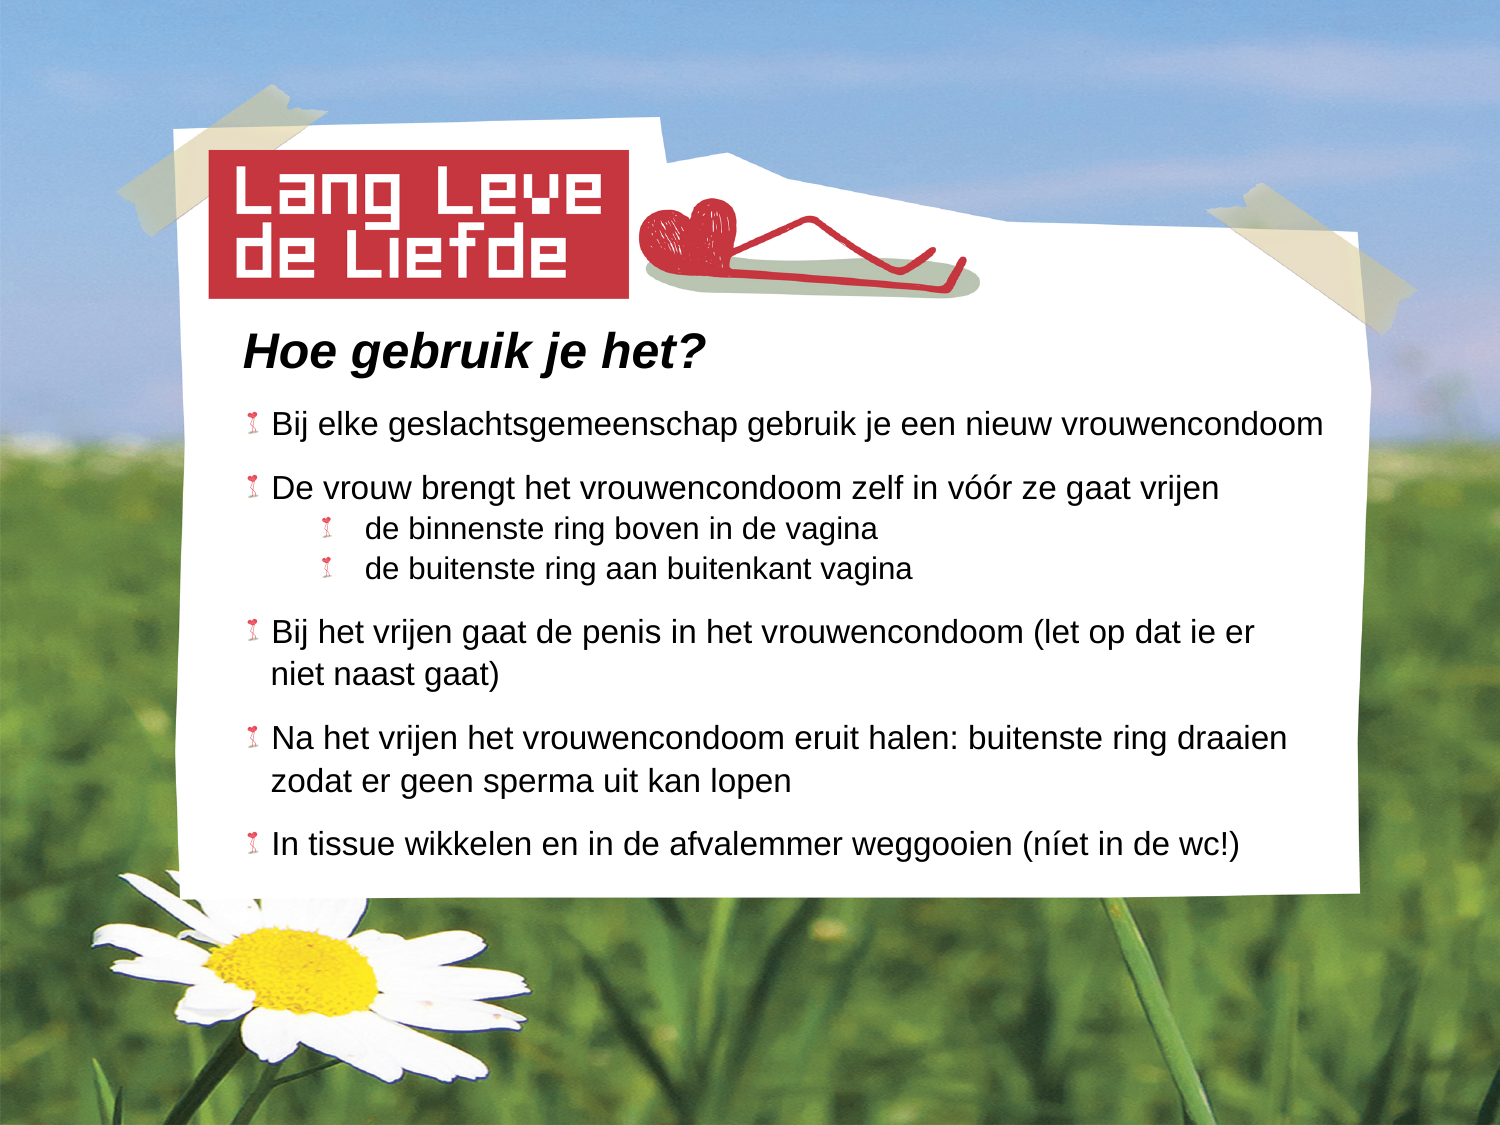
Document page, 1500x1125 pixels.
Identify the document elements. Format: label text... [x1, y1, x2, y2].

list Hoe gebruik je het? Bij elke geslachtsgemeenschap gebruik je een nieuw vrouwencondoom De vrouw brengt het vrouwencondoom zelf in vóór ze gaat vrijen de binnenste ring boven in de vagina de buitenste ring aan buitenkant vagina Bij het vrijen gaat de penis in het vrouwencondoom (let op dat ie er niet naast gaat) Na het vrijen het vrouwencondoom eruit halen: buitenste ring draaien zodat er geen sperma uit kan lopen In tissue wikkelen en in de afvalemmer weggooien (níet in de wc!) [227, 317, 1365, 917]
picture [0, 0, 1500, 1125]
